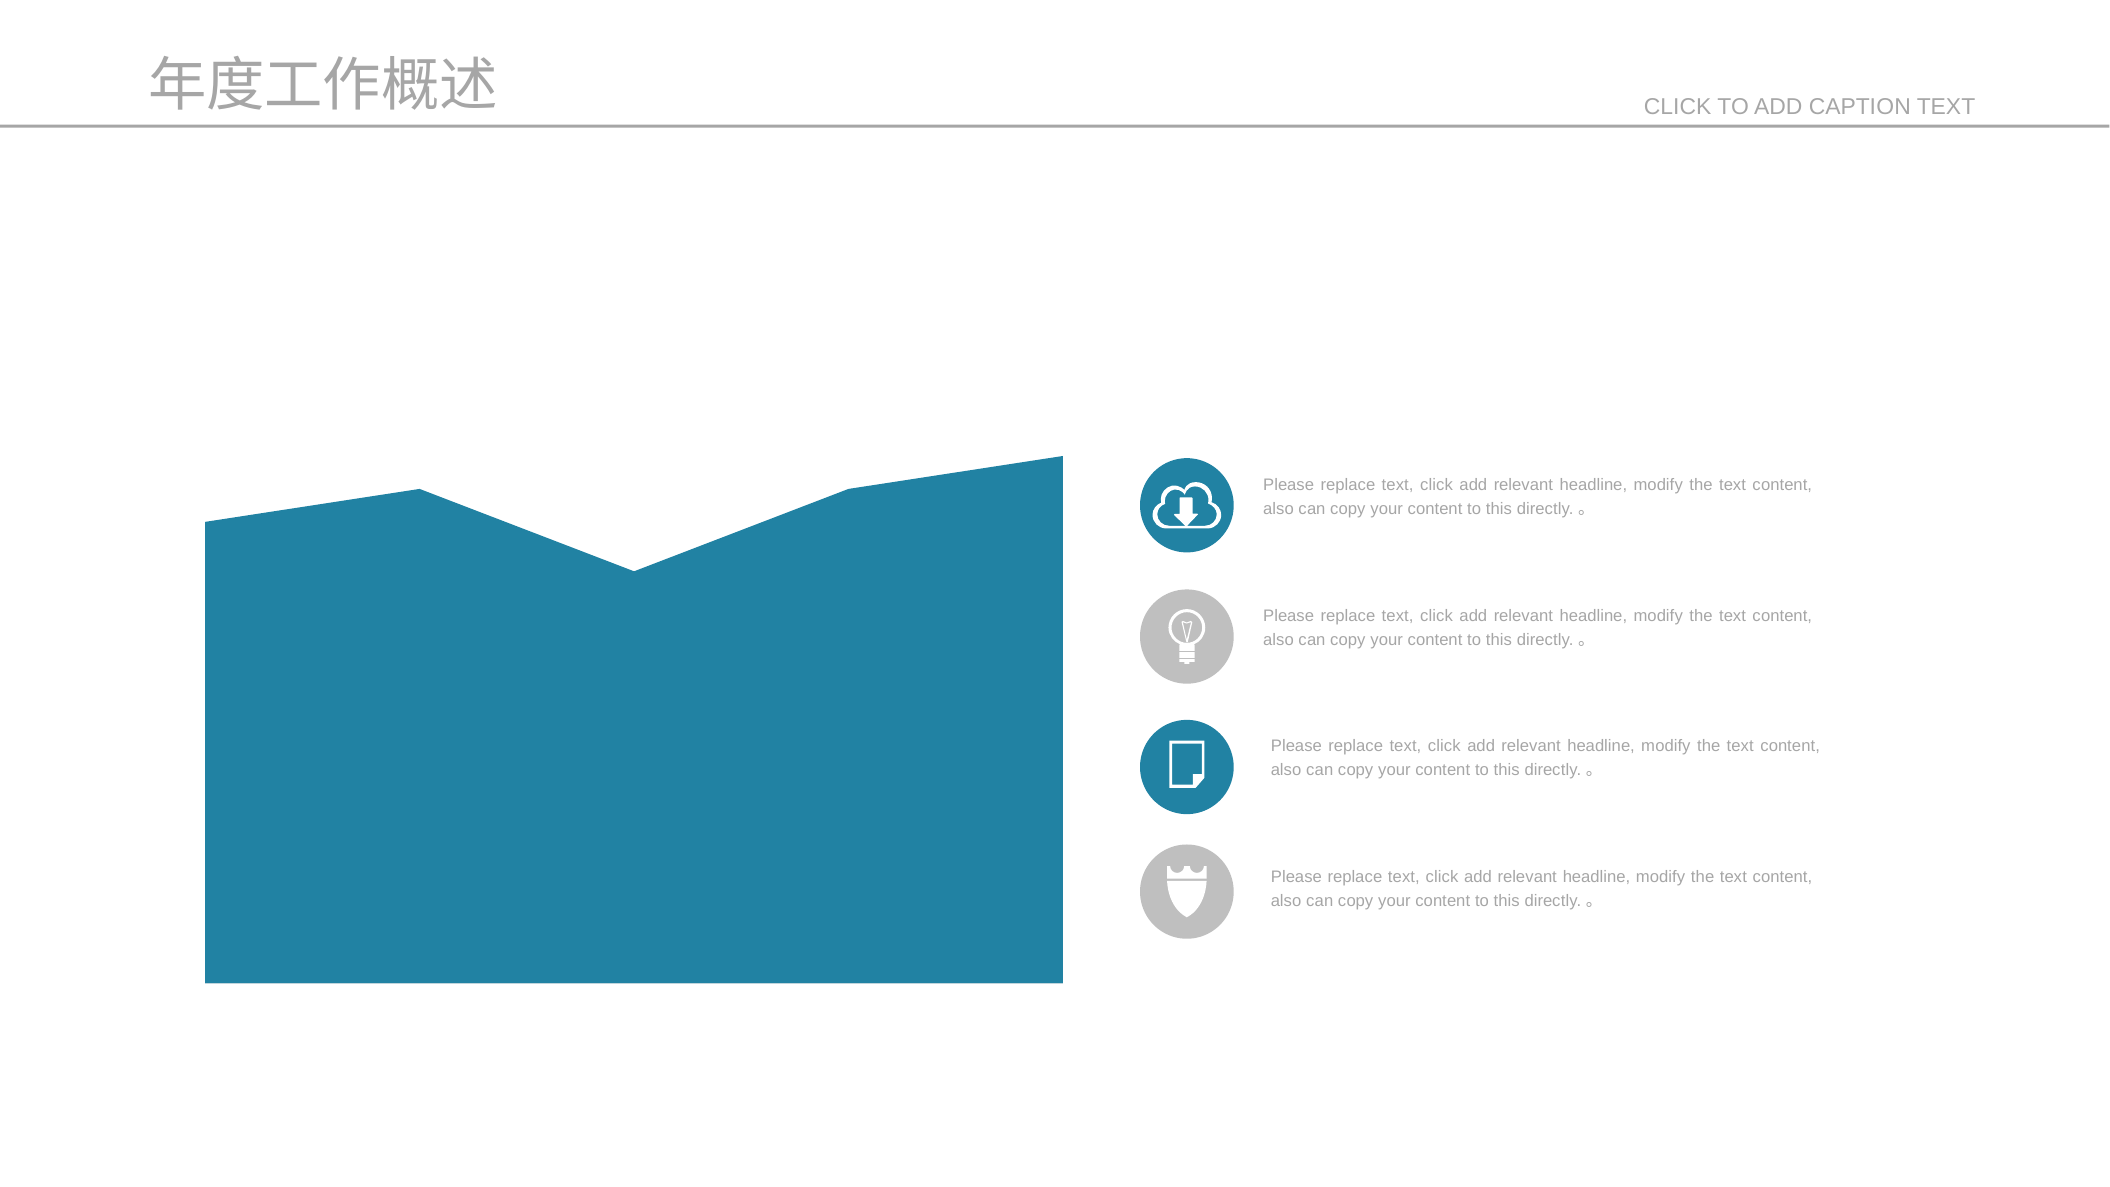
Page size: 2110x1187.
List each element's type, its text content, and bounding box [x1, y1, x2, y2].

text_box Please replace text, click add relevant headline, modify the text content, also can copy your content to this directly.。 [1255, 466, 1822, 522]
text_box [0, 124, 2110, 129]
chart [187, 394, 1081, 996]
text_box [1138, 588, 1235, 685]
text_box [1167, 865, 1207, 918]
text_box Please replace text, click add relevant headline, modify the text content, also can copy your content to this directly.。 [1255, 596, 1822, 653]
text_box [1169, 740, 1205, 788]
text_box Please replace text, click add relevant headline, modify the text content, also can copy your content to this directly.。 [1262, 727, 1829, 783]
text_box [1138, 843, 1235, 940]
text_box CLICK TO ADD CAPTION TEXT [1596, 91, 1976, 119]
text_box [1168, 609, 1206, 664]
text_box [1152, 482, 1222, 529]
text_box [1138, 457, 1235, 554]
text_box 年度工作概述 [148, 47, 528, 118]
text_box [1138, 718, 1235, 816]
text_box Please replace text, click add relevant headline, modify the text content, also can copy your content to this directly.。 [1262, 857, 1822, 914]
